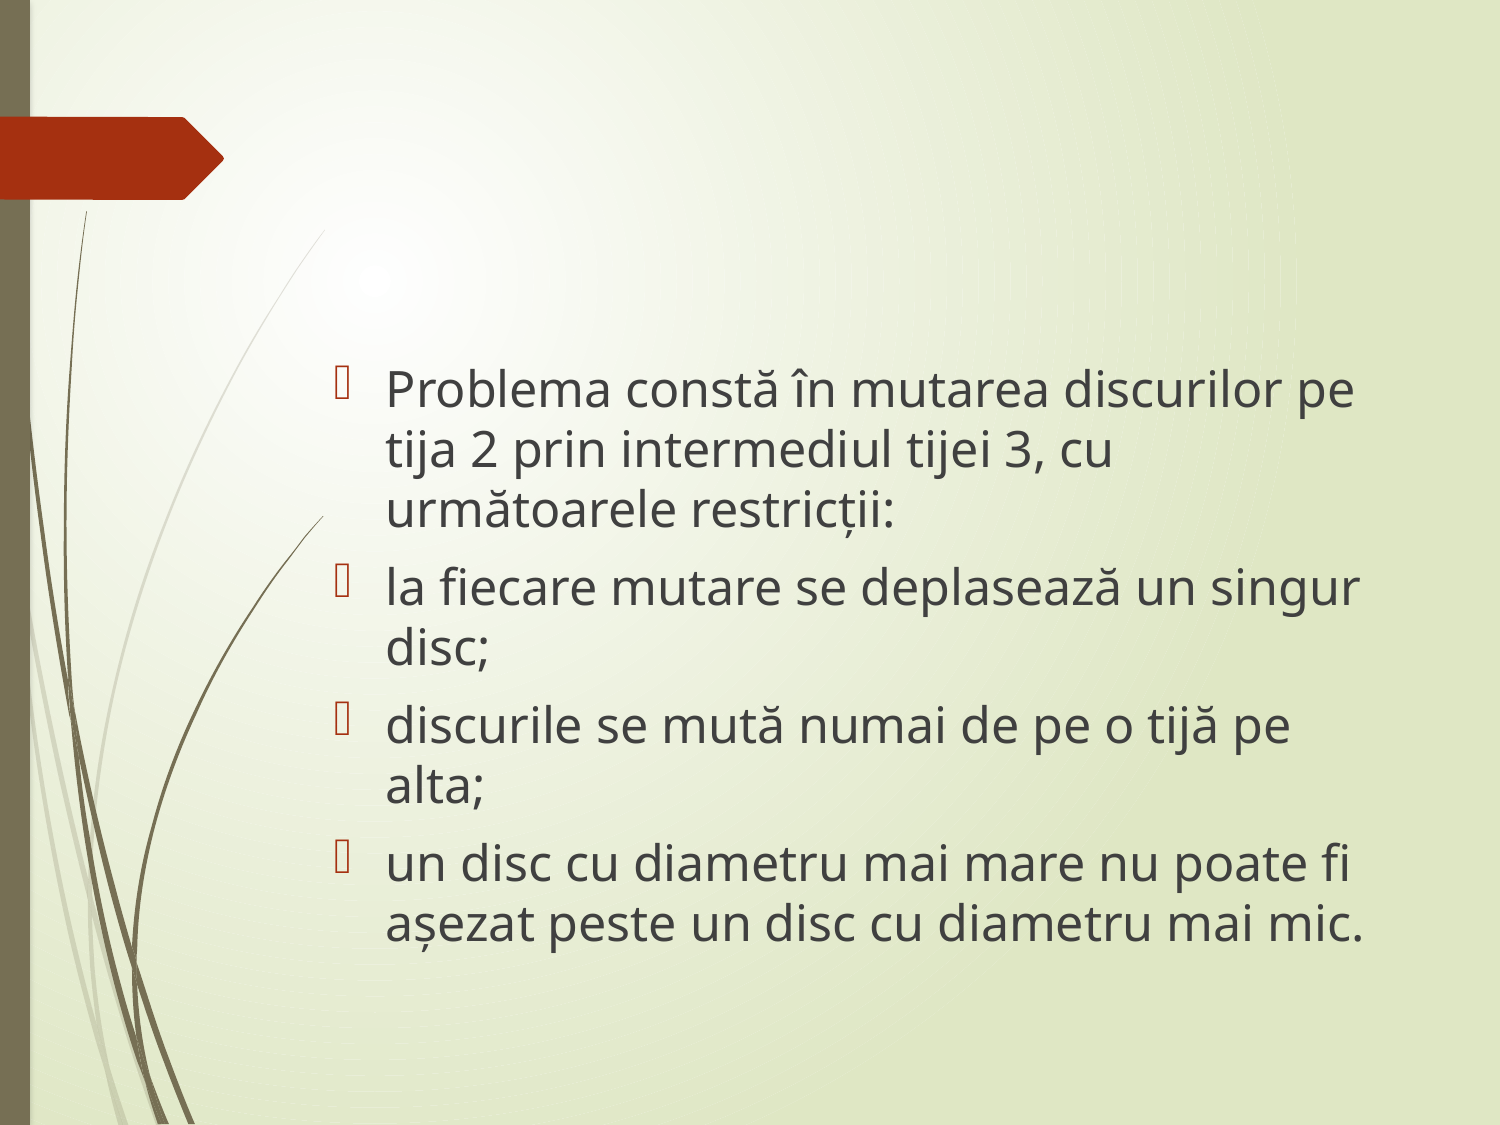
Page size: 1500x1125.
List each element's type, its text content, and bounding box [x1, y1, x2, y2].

list Problema constă în mutarea discurilor pe tija 2 prin intermediul tijei 3, cu următoarele restricţii: la fiecare mutare se deplasează un singur disc; discurile se mută numai de pe o tijă pe alta; un disc cu diametru mai mare nu poate fi aşezat peste un disc cu diametru mai mic. [318, 350, 1400, 970]
